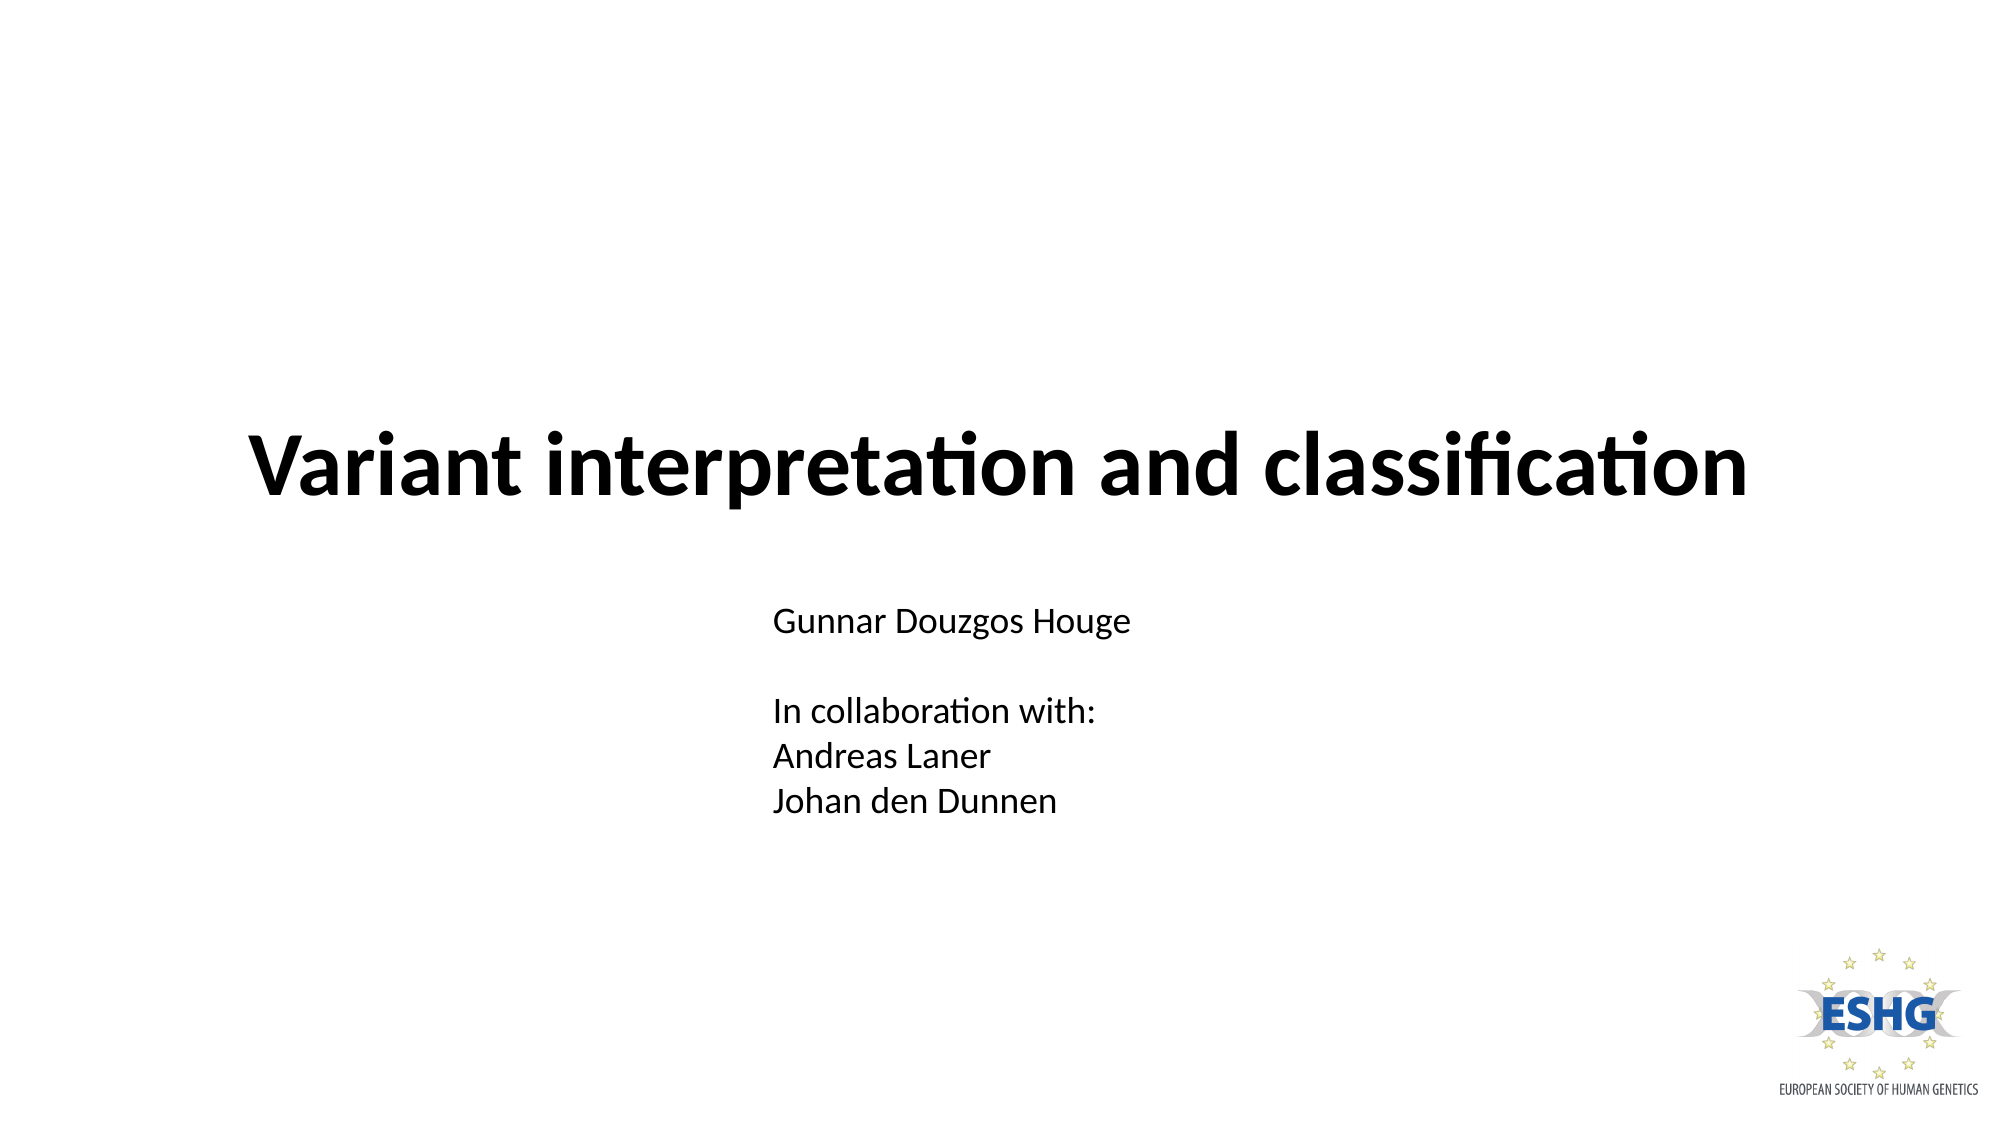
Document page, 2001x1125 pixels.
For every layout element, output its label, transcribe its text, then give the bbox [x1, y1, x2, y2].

text_box Gunnar Douzgos Houge In collaboration with: Andreas Laner Johan den Dunnen [758, 588, 1147, 829]
text_box Variant interpretation and classification [233, 396, 1766, 522]
picture [1778, 947, 1979, 1096]
